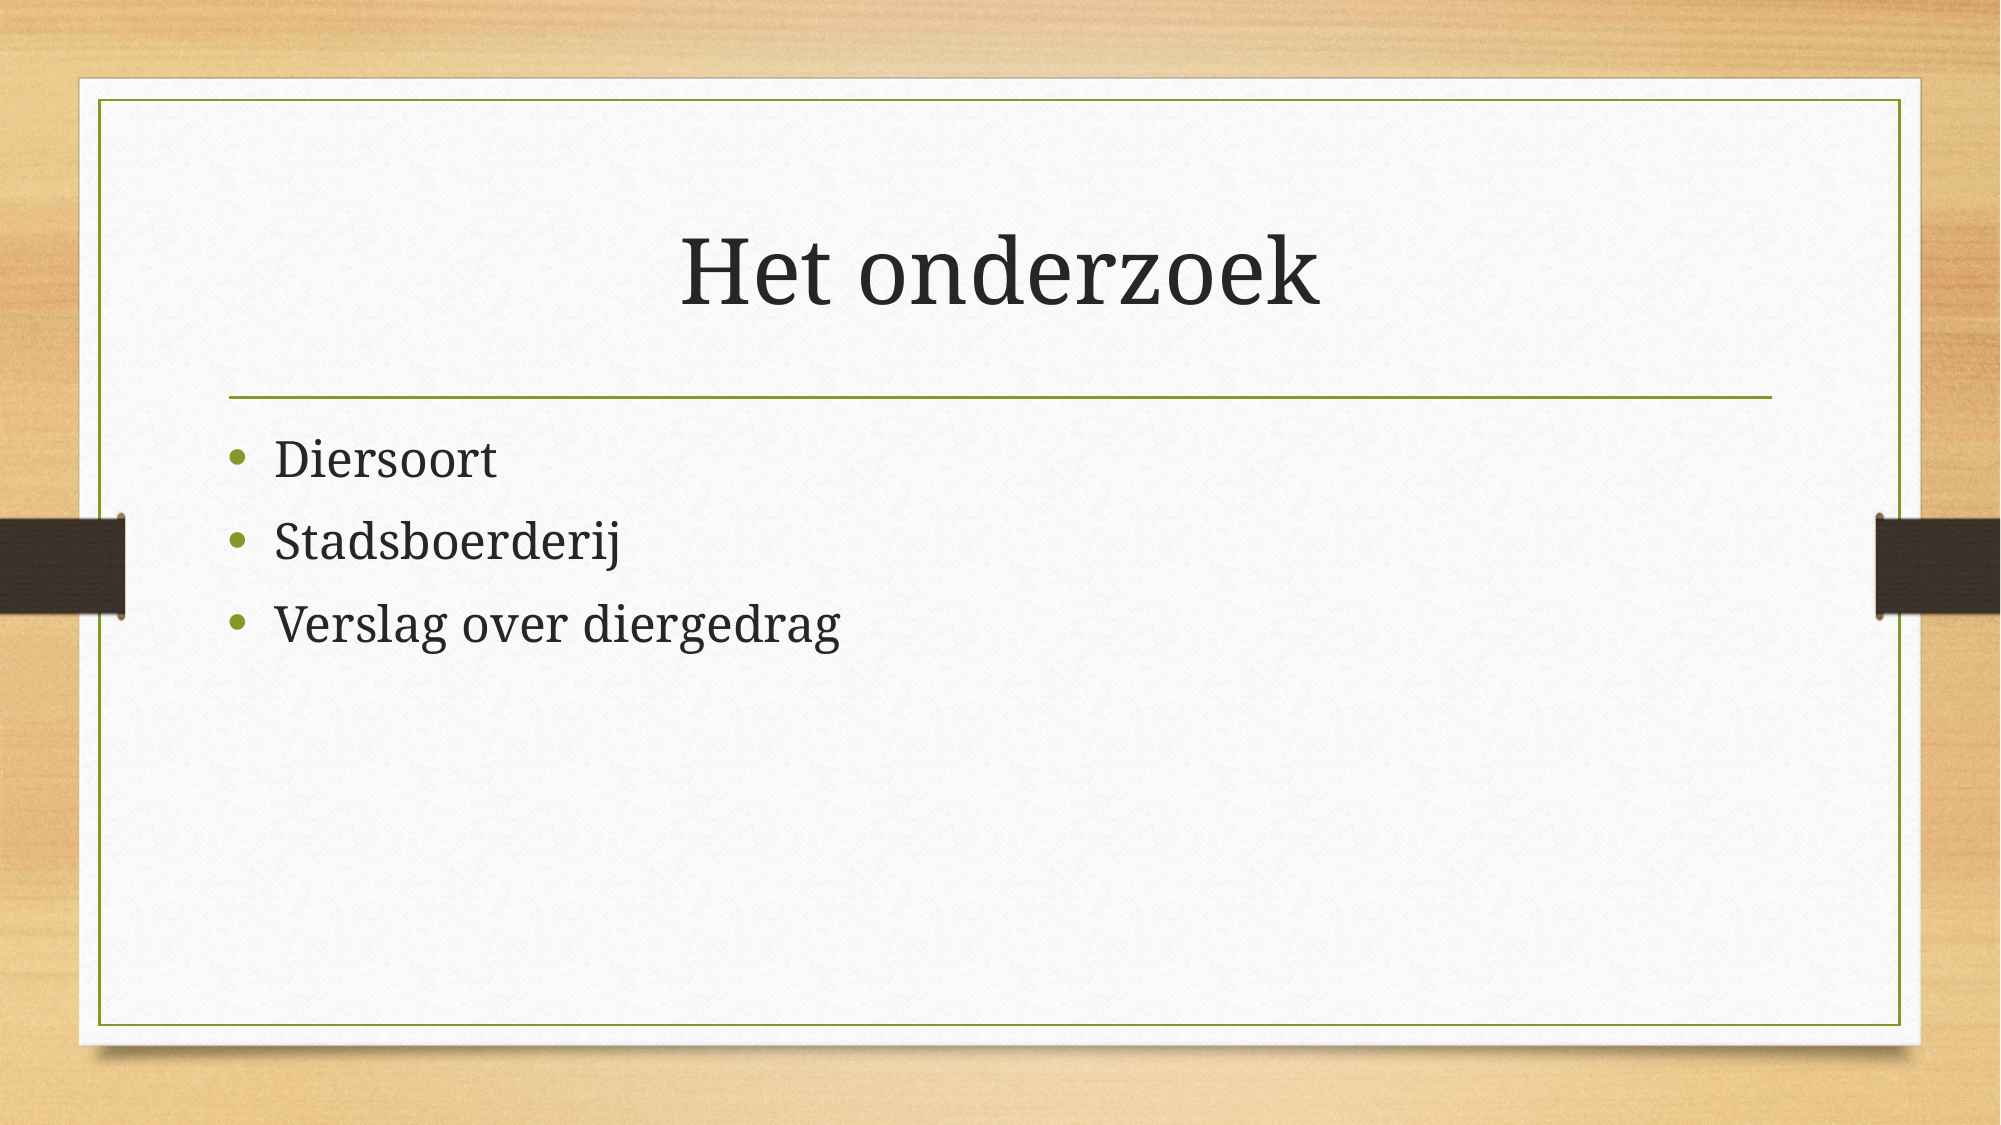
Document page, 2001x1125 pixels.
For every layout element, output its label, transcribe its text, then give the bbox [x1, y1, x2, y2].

list Diersoort Stadsboerderij Verslag over diergedrag [212, 419, 1788, 964]
title Het onderzoek [212, 161, 1788, 375]
picture [0, 0, 2001, 1125]
